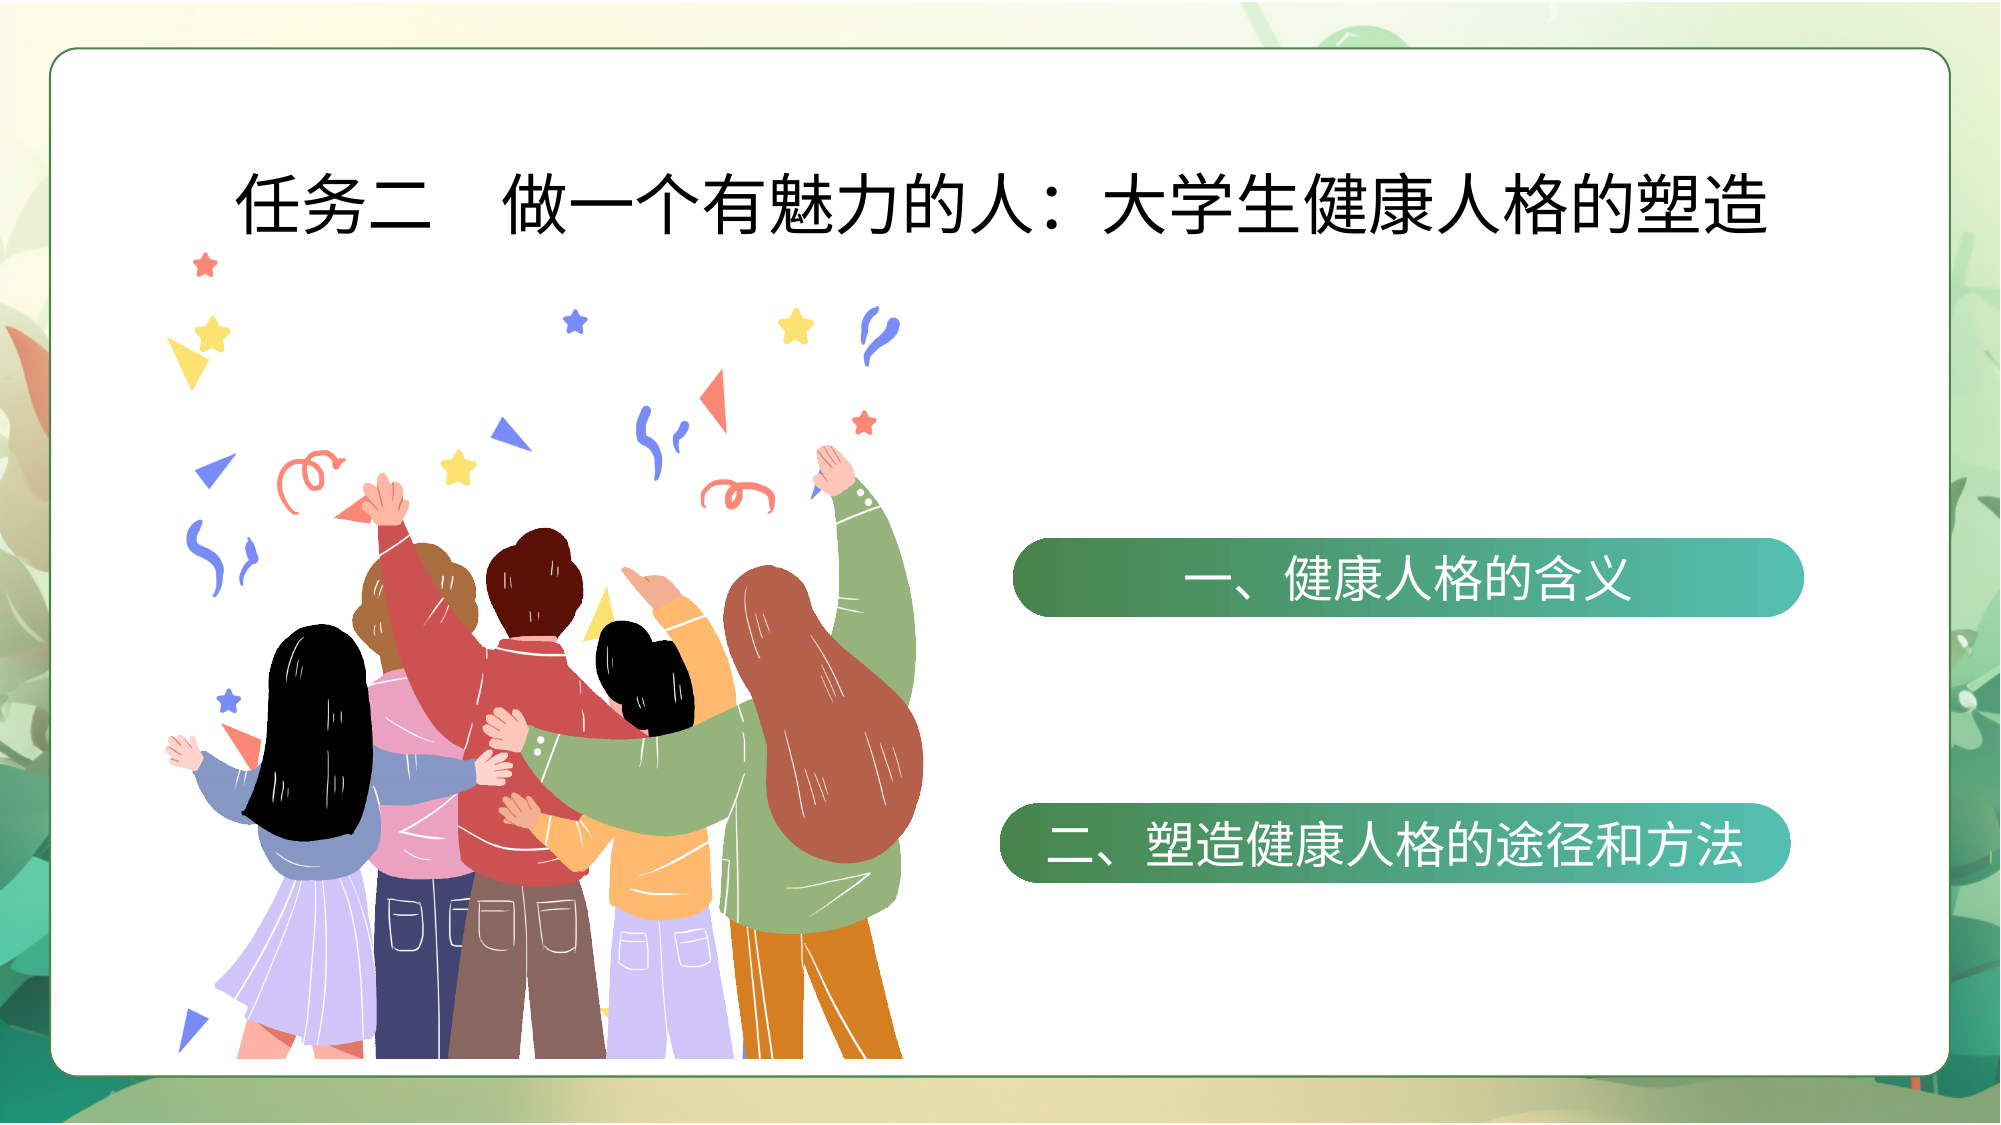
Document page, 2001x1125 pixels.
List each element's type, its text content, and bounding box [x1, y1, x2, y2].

text_box 任务二 做一个有魅力的人：大学生健康人格的塑造 [169, 155, 1835, 251]
text_box 二、塑造健康人格的途径和方法 [998, 802, 1793, 884]
picture [0, 2, 2000, 1123]
text_box 一、健康人格的含义 [1012, 536, 1806, 619]
